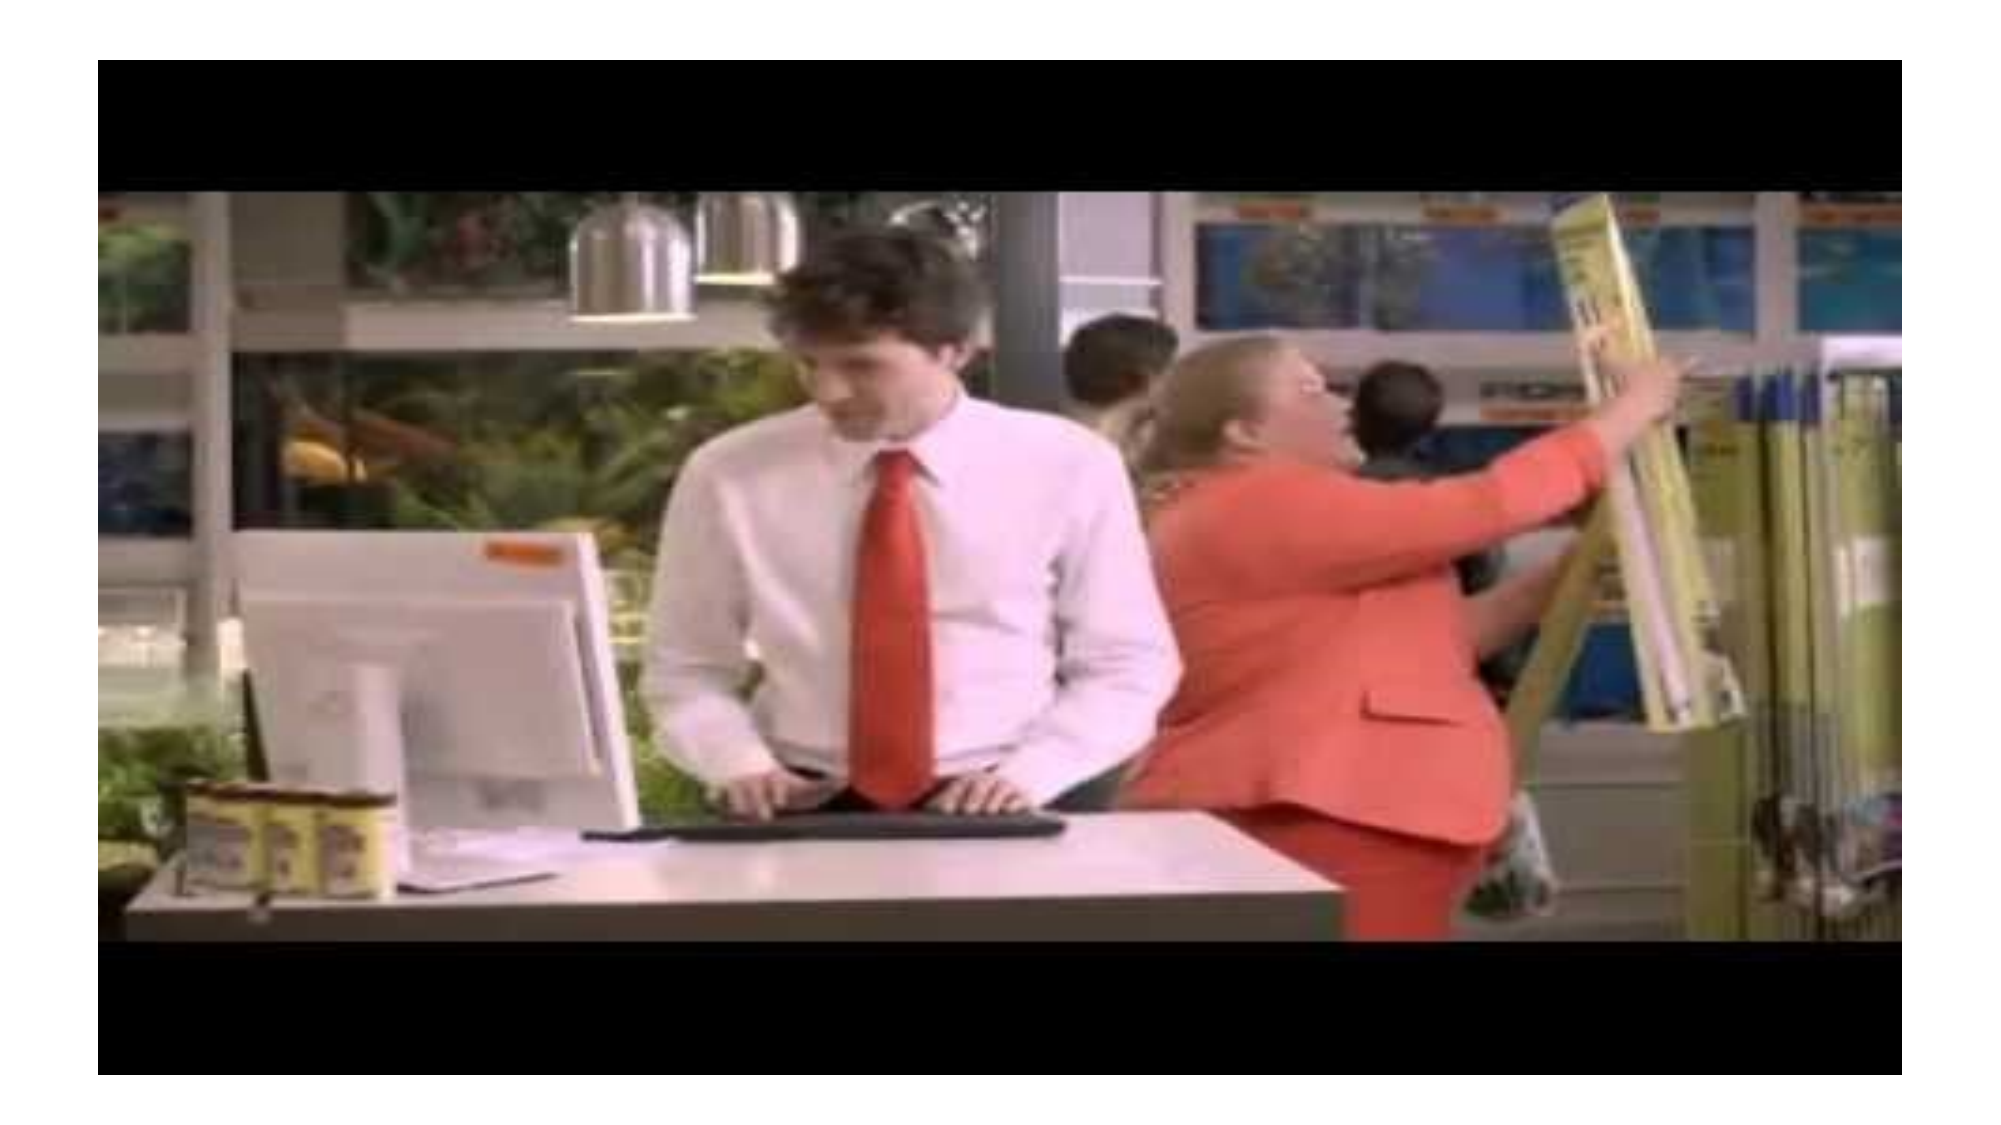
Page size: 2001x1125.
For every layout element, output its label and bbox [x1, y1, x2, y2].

list [97, 59, 1903, 1076]
